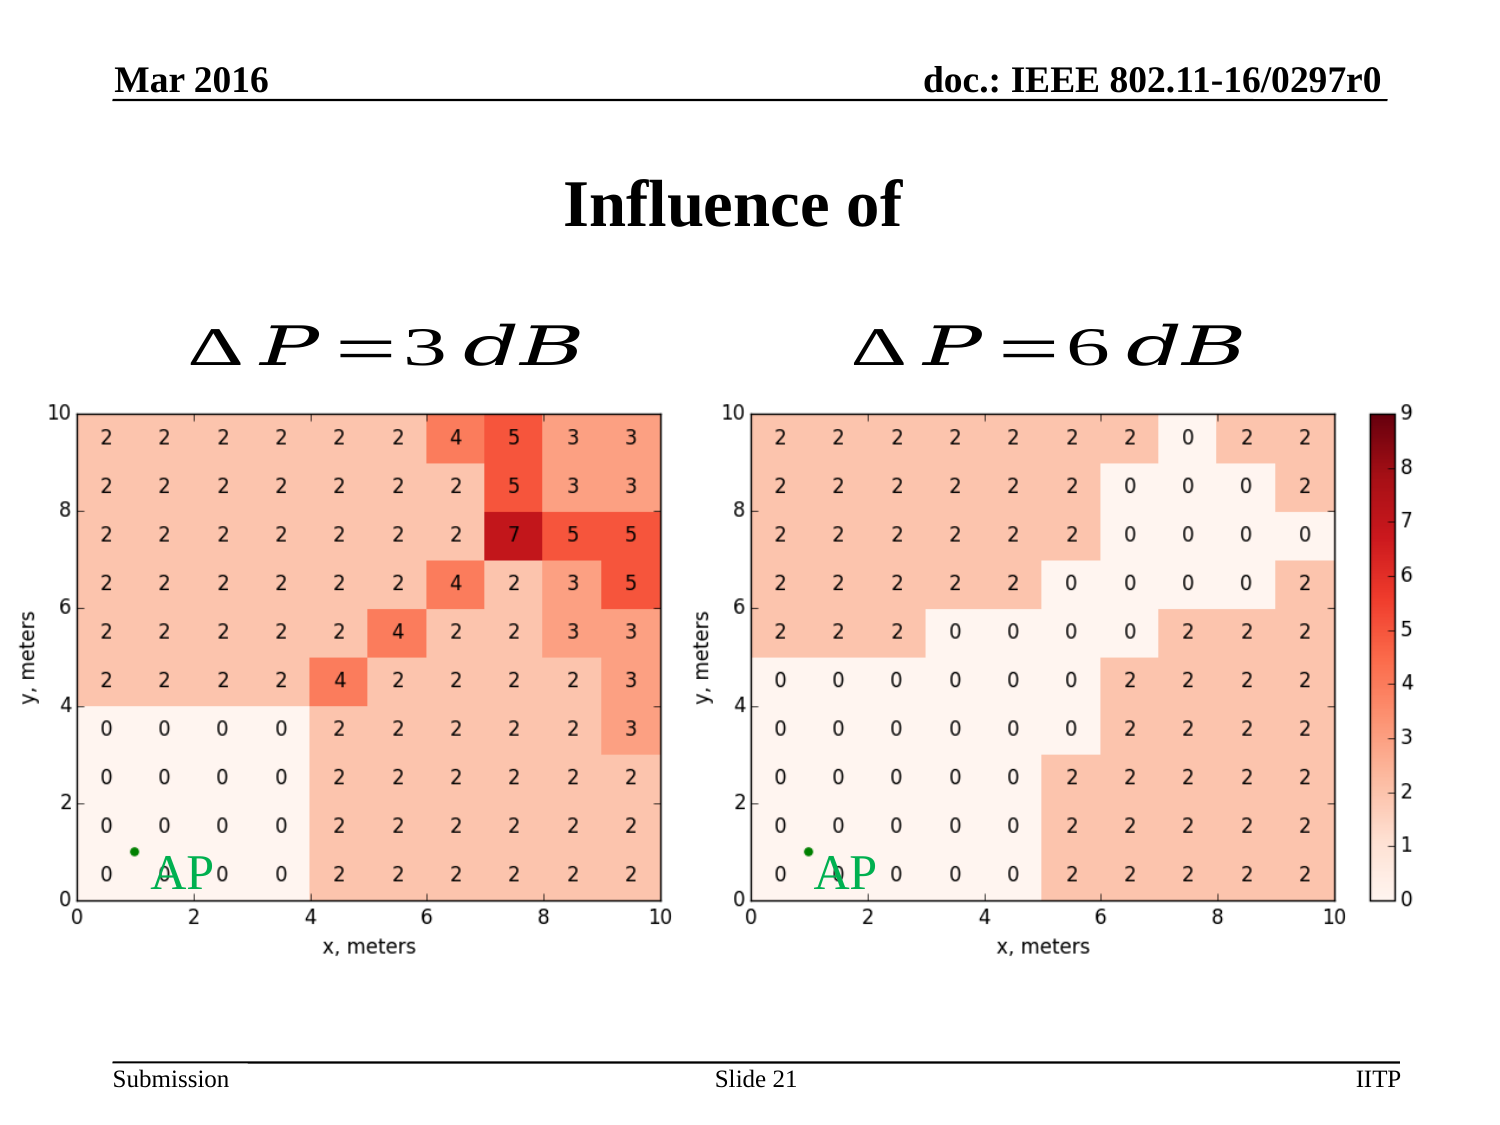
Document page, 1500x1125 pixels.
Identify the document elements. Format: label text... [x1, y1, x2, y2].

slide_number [114, 54, 271, 101]
footer IITP [949, 1061, 1402, 1093]
picture [0, 383, 1500, 975]
slide_number Slide 21 [712, 1061, 801, 1093]
